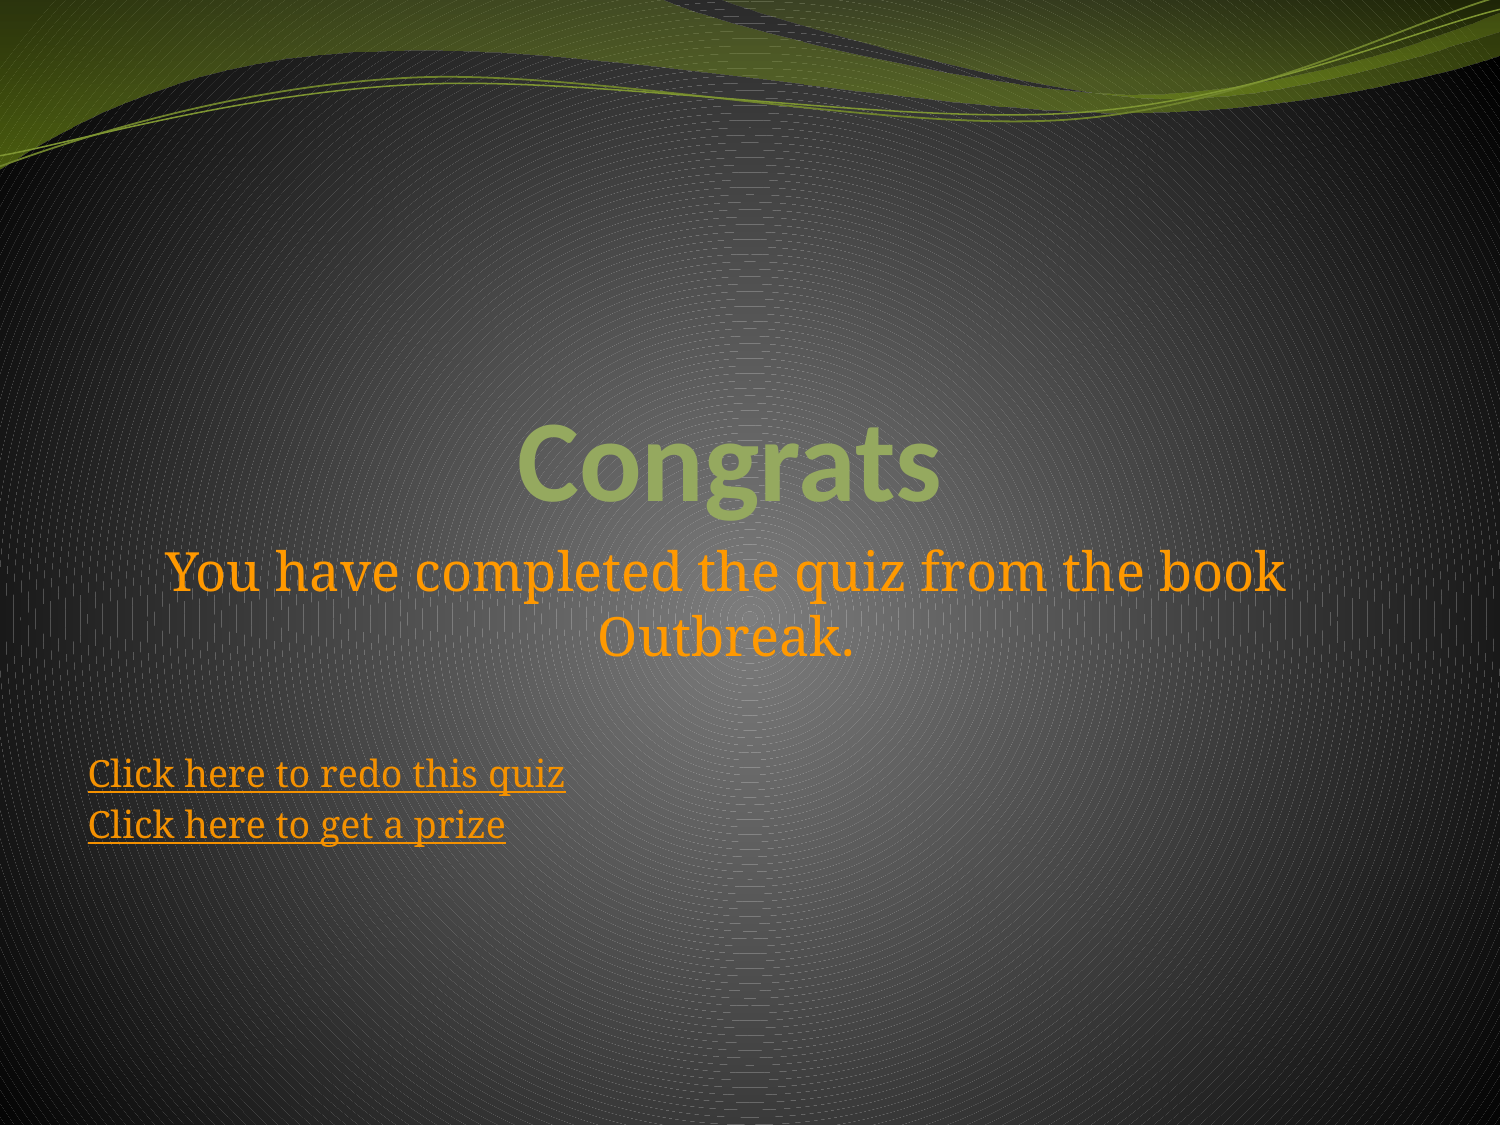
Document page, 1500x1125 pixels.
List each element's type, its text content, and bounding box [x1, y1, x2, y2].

subtitle You have completed the quiz from the book Outbreak. Click here to redo this quiz Click here to get a prize [87, 529, 1376, 818]
title Congrats [87, 224, 1376, 525]
